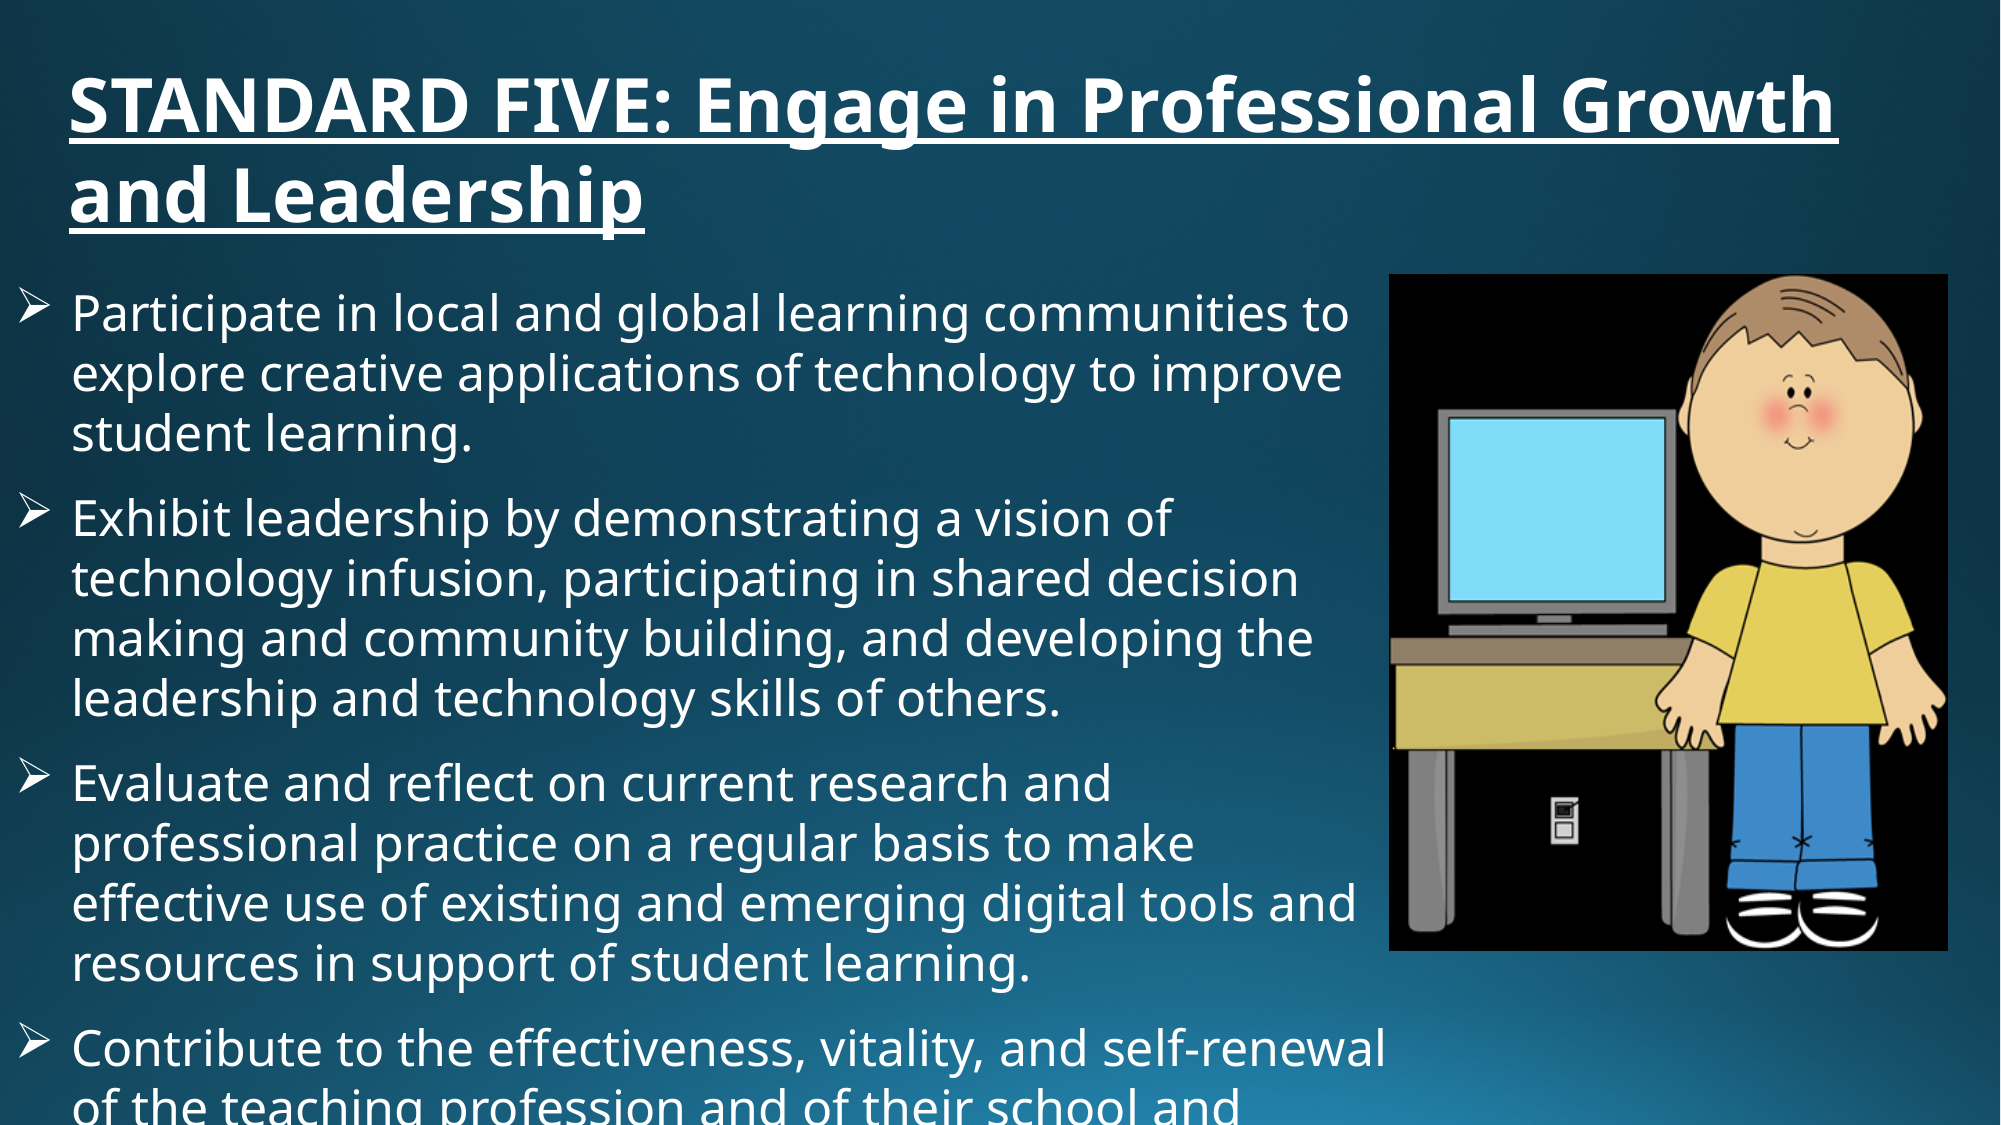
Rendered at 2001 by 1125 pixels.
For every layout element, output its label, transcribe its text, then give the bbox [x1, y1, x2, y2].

text_box Participate in local and global learning communities to explore creative applications of technology to improve student learning. Exhibit leadership by demonstrating a vision of technology infusion, participating in shared decision making and community building, and developing the leadership and technology skills of others. Evaluate and reflect on current research and professional practice on a regular basis to make effective use of existing and emerging digital tools and resources in support of student learning. Contribute to the effectiveness, vitality, and self-renewal of the teaching profession and of their school and community. [0, 274, 1413, 1125]
picture [0, 0, 2001, 1125]
text_box STANDARD FIVE: Engage in Professional Growth and Leadership [54, 50, 1882, 245]
